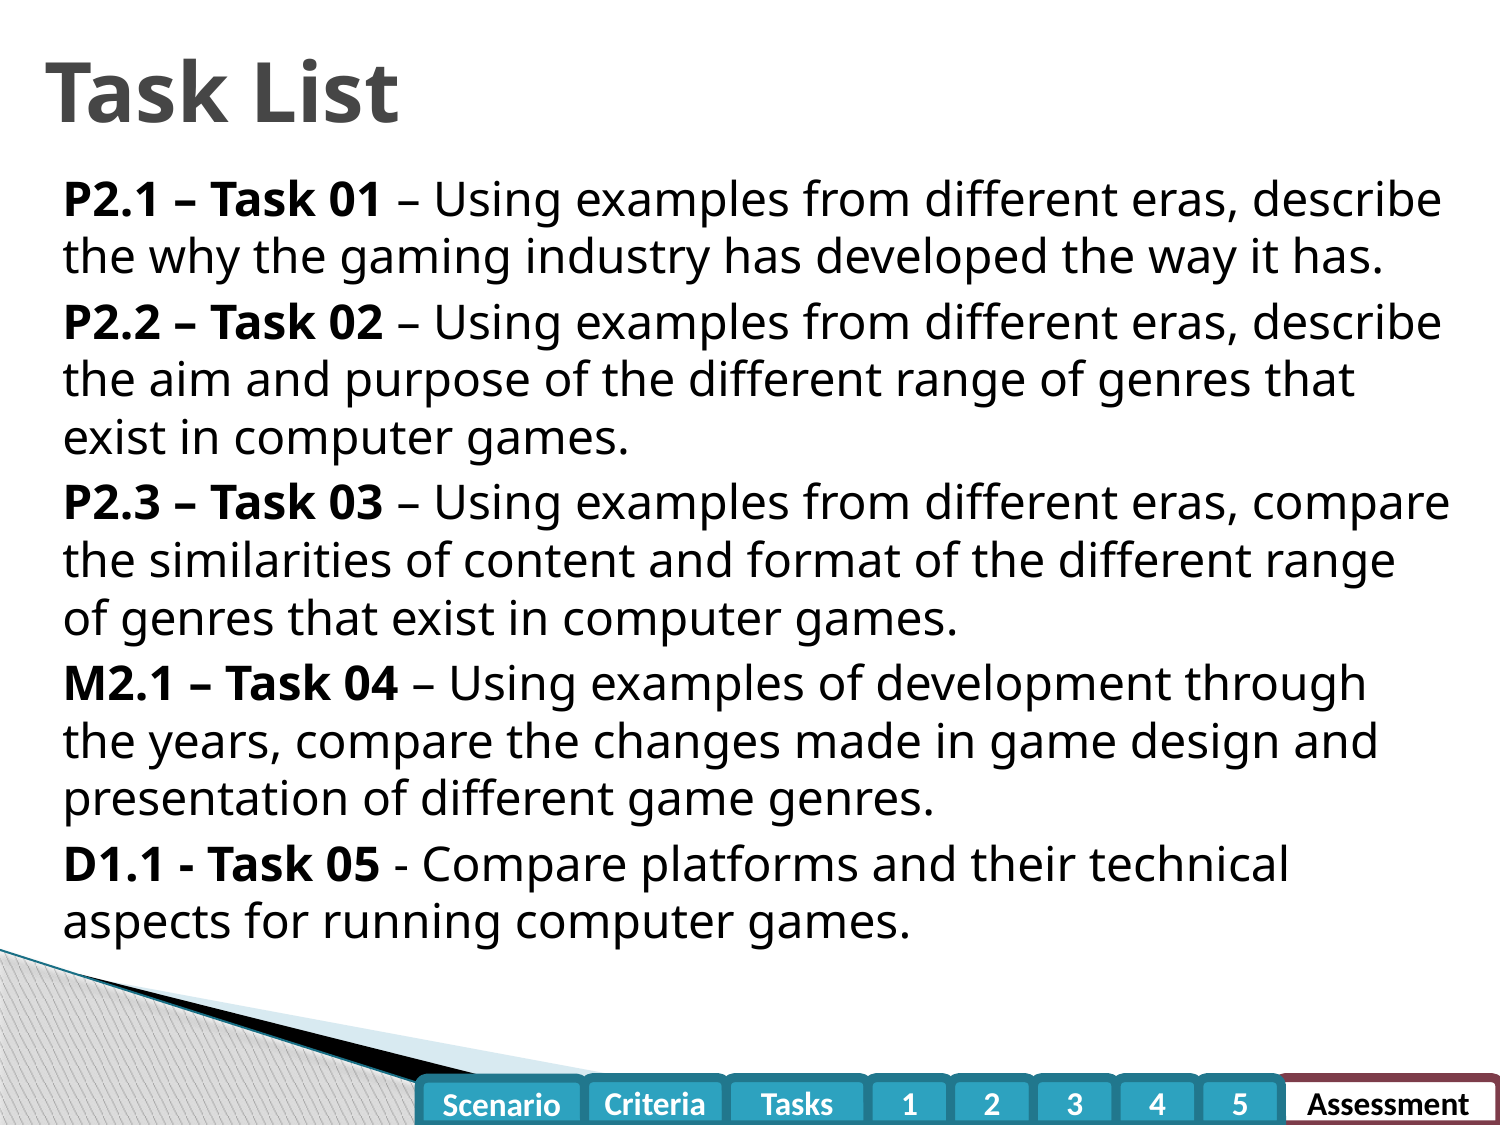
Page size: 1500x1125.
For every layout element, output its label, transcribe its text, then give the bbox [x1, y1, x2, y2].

text_box Assessment [1280, 1073, 1500, 1125]
list P2.1 – Task 01 – Using examples from different eras, describe the why the gaming industry has developed the way it has. P2.2 – Task 02 – Using examples from different eras, describe the aim and purpose of the different range of genres that exist in computer games. P2.3 – Task 03 – Using examples from different eras, compare the similarities of content and format of the different range of genres that exist in computer games. M2.1 – Task 04 – Using examples of development through the years, compare the changes made in game design and presentation of different game genres. D1.1 - Task 05 - Compare platforms and their technical aspects for running computer games. [29, 160, 1471, 988]
title Task List [29, 30, 1447, 147]
text_box 4 [1111, 1073, 1199, 1125]
text_box Criteria [580, 1073, 726, 1125]
text_box 1 [863, 1073, 951, 1125]
text_box 3 [1028, 1073, 1116, 1125]
text_box Tasks [721, 1073, 868, 1125]
text_box 2 [946, 1073, 1033, 1125]
text_box Scenario [414, 1073, 584, 1125]
text_box 5 [1194, 1073, 1287, 1125]
